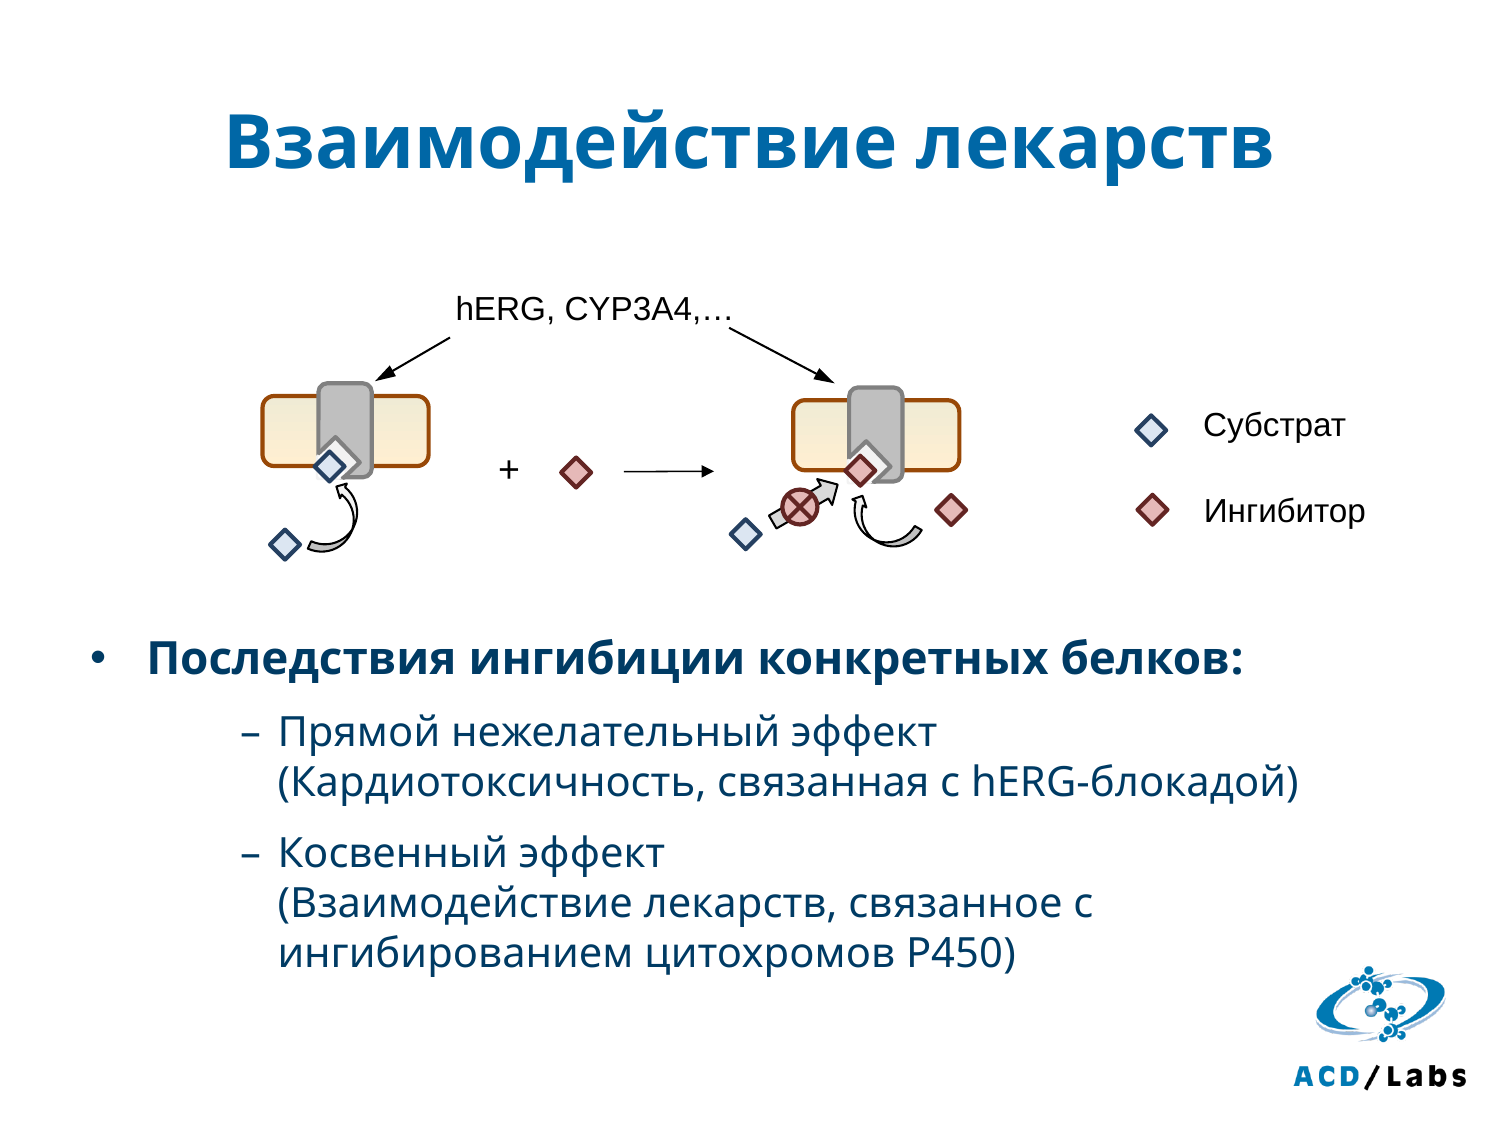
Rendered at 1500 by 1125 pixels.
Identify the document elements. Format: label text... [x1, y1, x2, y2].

text_box [372, 396, 429, 467]
text_box [850, 441, 891, 482]
text_box [903, 400, 960, 471]
text_box [845, 455, 876, 486]
picture [1385, 1006, 1397, 1012]
text_box [793, 400, 849, 471]
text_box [374, 337, 451, 382]
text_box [728, 327, 835, 384]
text_box [809, 479, 838, 505]
text_box [1136, 415, 1167, 446]
text_box [1137, 494, 1168, 525]
text_box [307, 483, 358, 552]
text_box Субстрат [1188, 396, 1362, 451]
text_box Ингибитор [1189, 481, 1381, 537]
text_box ` [317, 470, 325, 479]
text_box hERG, CYP3A4,… [440, 279, 750, 335]
text_box [852, 495, 922, 547]
picture [1293, 964, 1471, 1101]
text_box [561, 457, 592, 488]
text_box [319, 437, 360, 478]
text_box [787, 494, 813, 520]
title Взаимодействие лекарств [74, 44, 1426, 233]
text_box [314, 451, 345, 482]
text_box [318, 383, 372, 478]
text_box [262, 395, 318, 467]
text_box [849, 387, 903, 482]
text_box [270, 529, 301, 560]
text_box [730, 519, 761, 550]
text_box ` [848, 475, 856, 483]
text_box + [483, 437, 536, 498]
text_box [768, 508, 783, 529]
list Последствия ингибиции конкретных белков: Прямой нежелательный эффект (Кардиотоксичность, связанная с hERG-блокадой) Косвенный эффект (Взаимодействие лекарств, связанное с ингибированием цитохромов P450) [74, 621, 1426, 1006]
text_box [936, 495, 967, 526]
